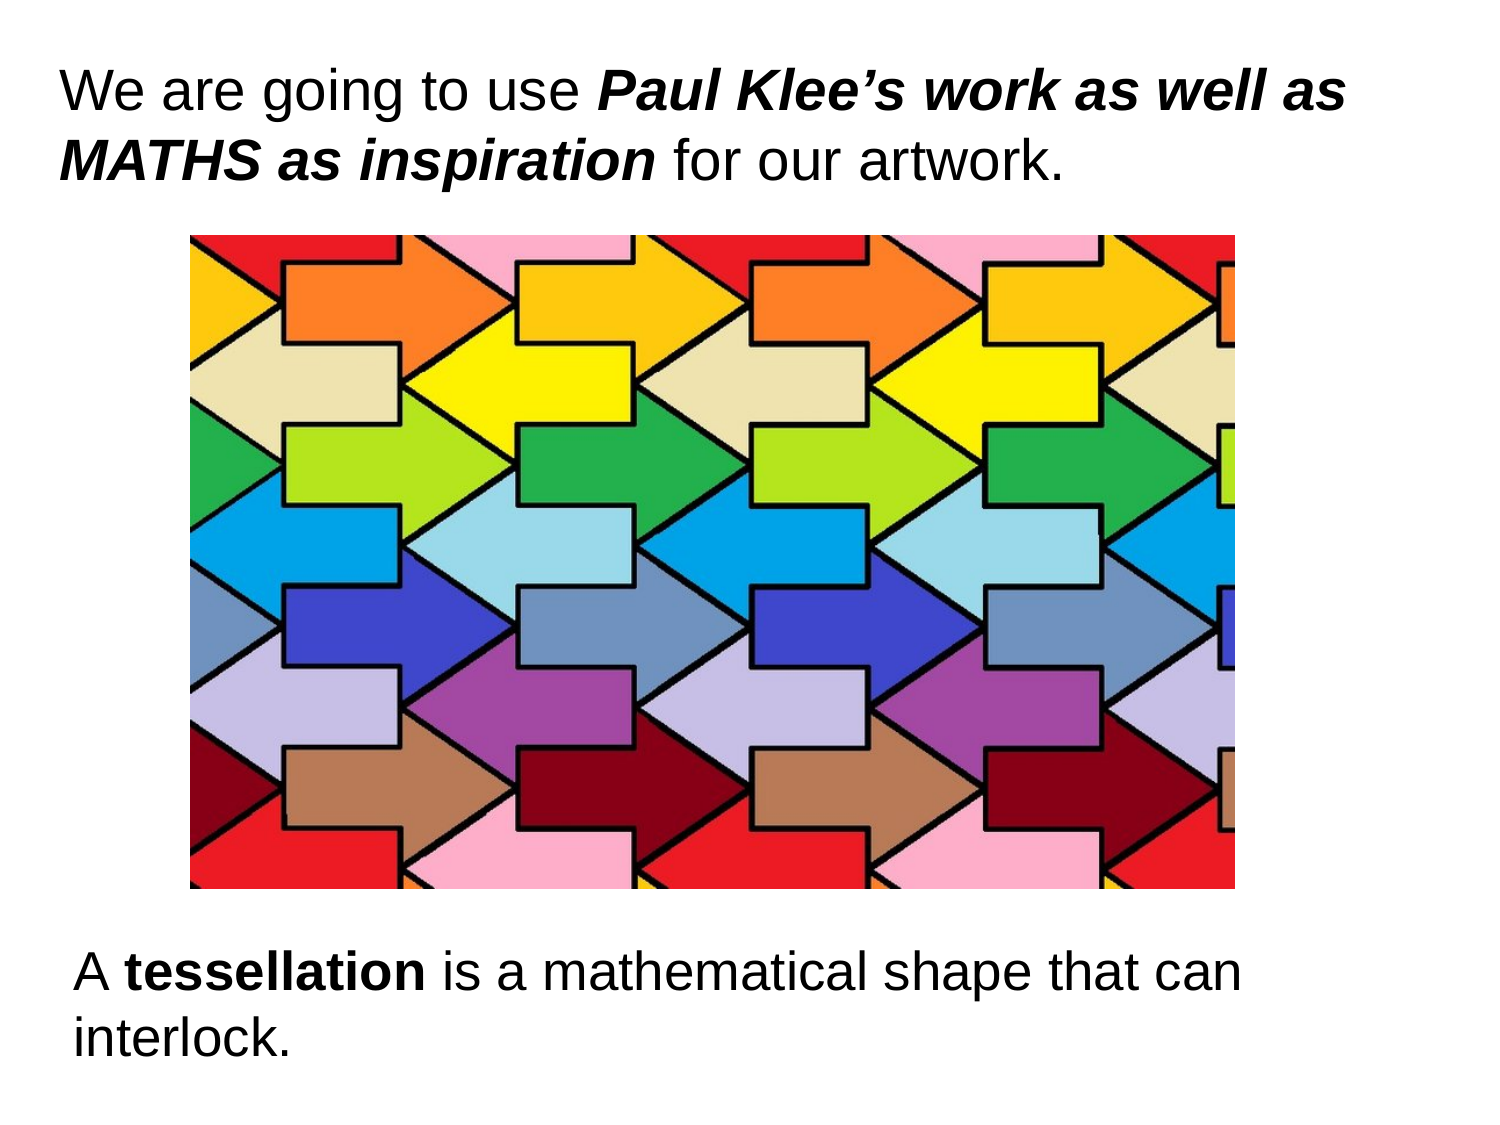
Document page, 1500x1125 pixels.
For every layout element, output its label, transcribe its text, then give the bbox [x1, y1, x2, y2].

text_box A tessellation is a mathematical shape that can interlock. [58, 928, 1464, 1076]
picture [190, 235, 1235, 890]
list We are going to use Paul Klee’s work as well as MATHS as inspiration for our artwork. [44, 45, 1450, 355]
